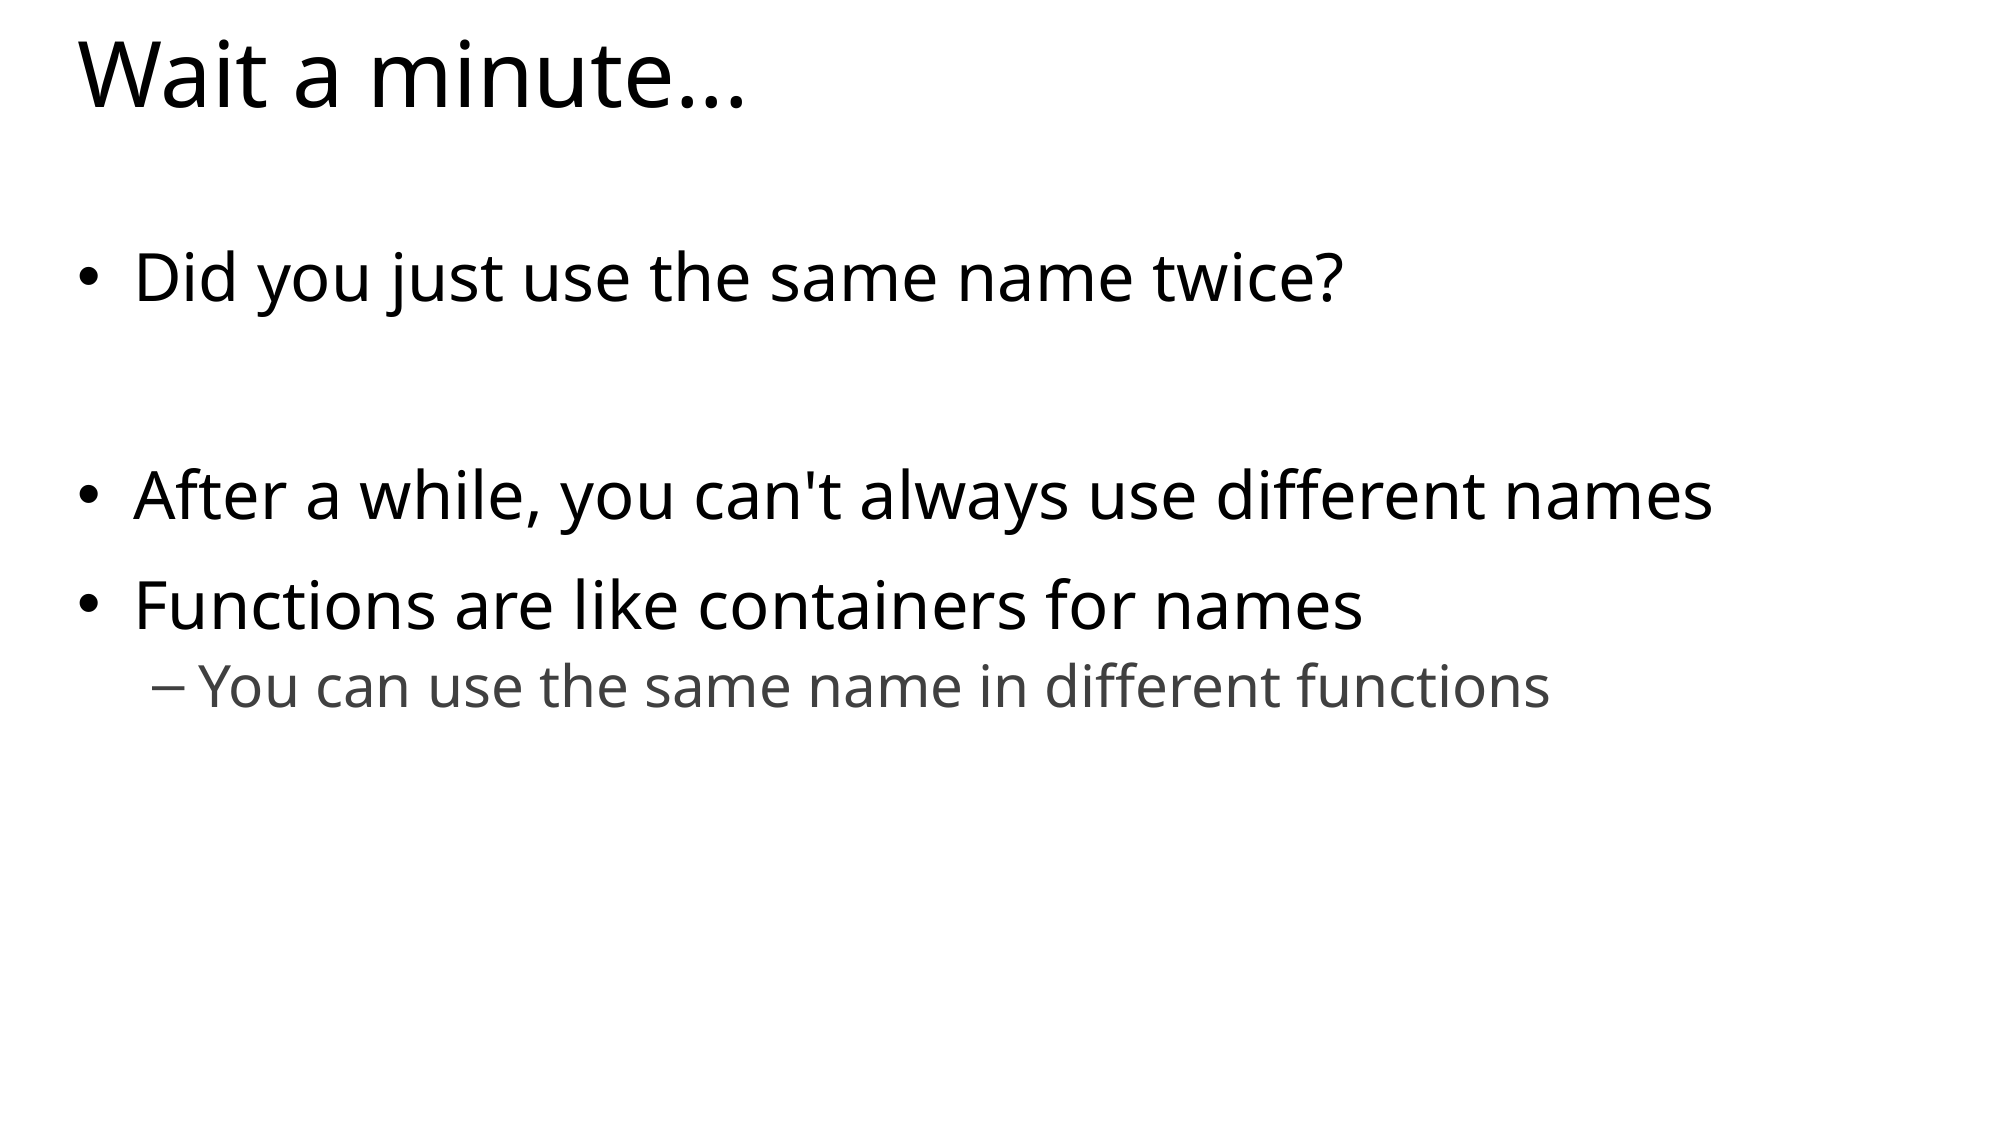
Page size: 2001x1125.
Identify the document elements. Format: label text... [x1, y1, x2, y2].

title Wait a minute... [62, 29, 1953, 205]
list Did you just use the same name twice? After a while, you can't always use different names Functions are like containers for names You can use the same name in different functions [62, 227, 1953, 1096]
